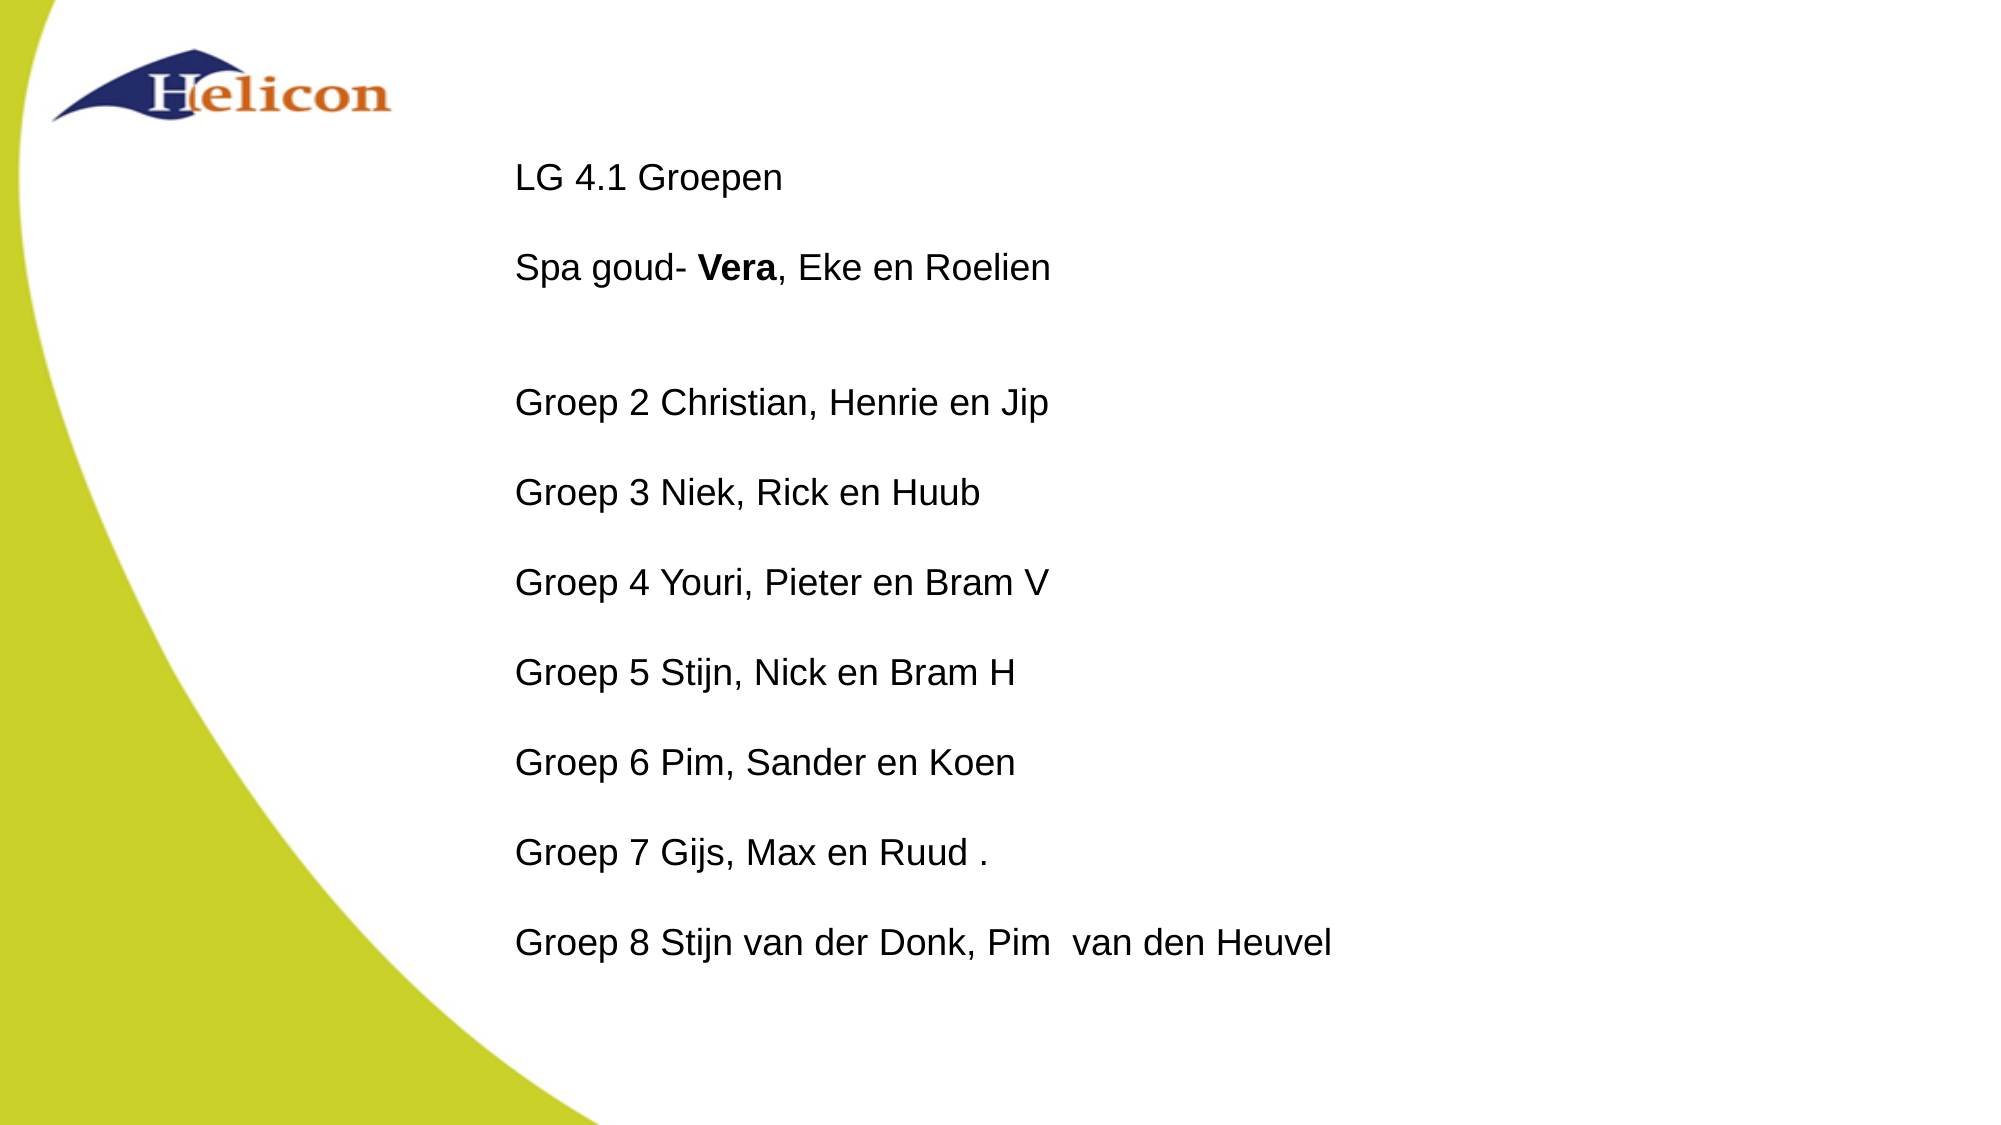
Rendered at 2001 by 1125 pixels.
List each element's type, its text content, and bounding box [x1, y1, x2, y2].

text_box LG 4.1 Groepen Spa goud- Vera, Eke en Roelien Groep 2 Christian, Henrie en Jip Groep 3 Niek, Rick en Huub Groep 4 Youri, Pieter en Bram V Groep 5 Stijn, Nick en Bram H Groep 6 Pim, Sander en Koen Groep 7 Gijs, Max en Ruud . Groep 8 Stijn van der Donk, Pim van den Heuvel [500, 145, 1500, 971]
picture [0, 0, 2000, 1125]
